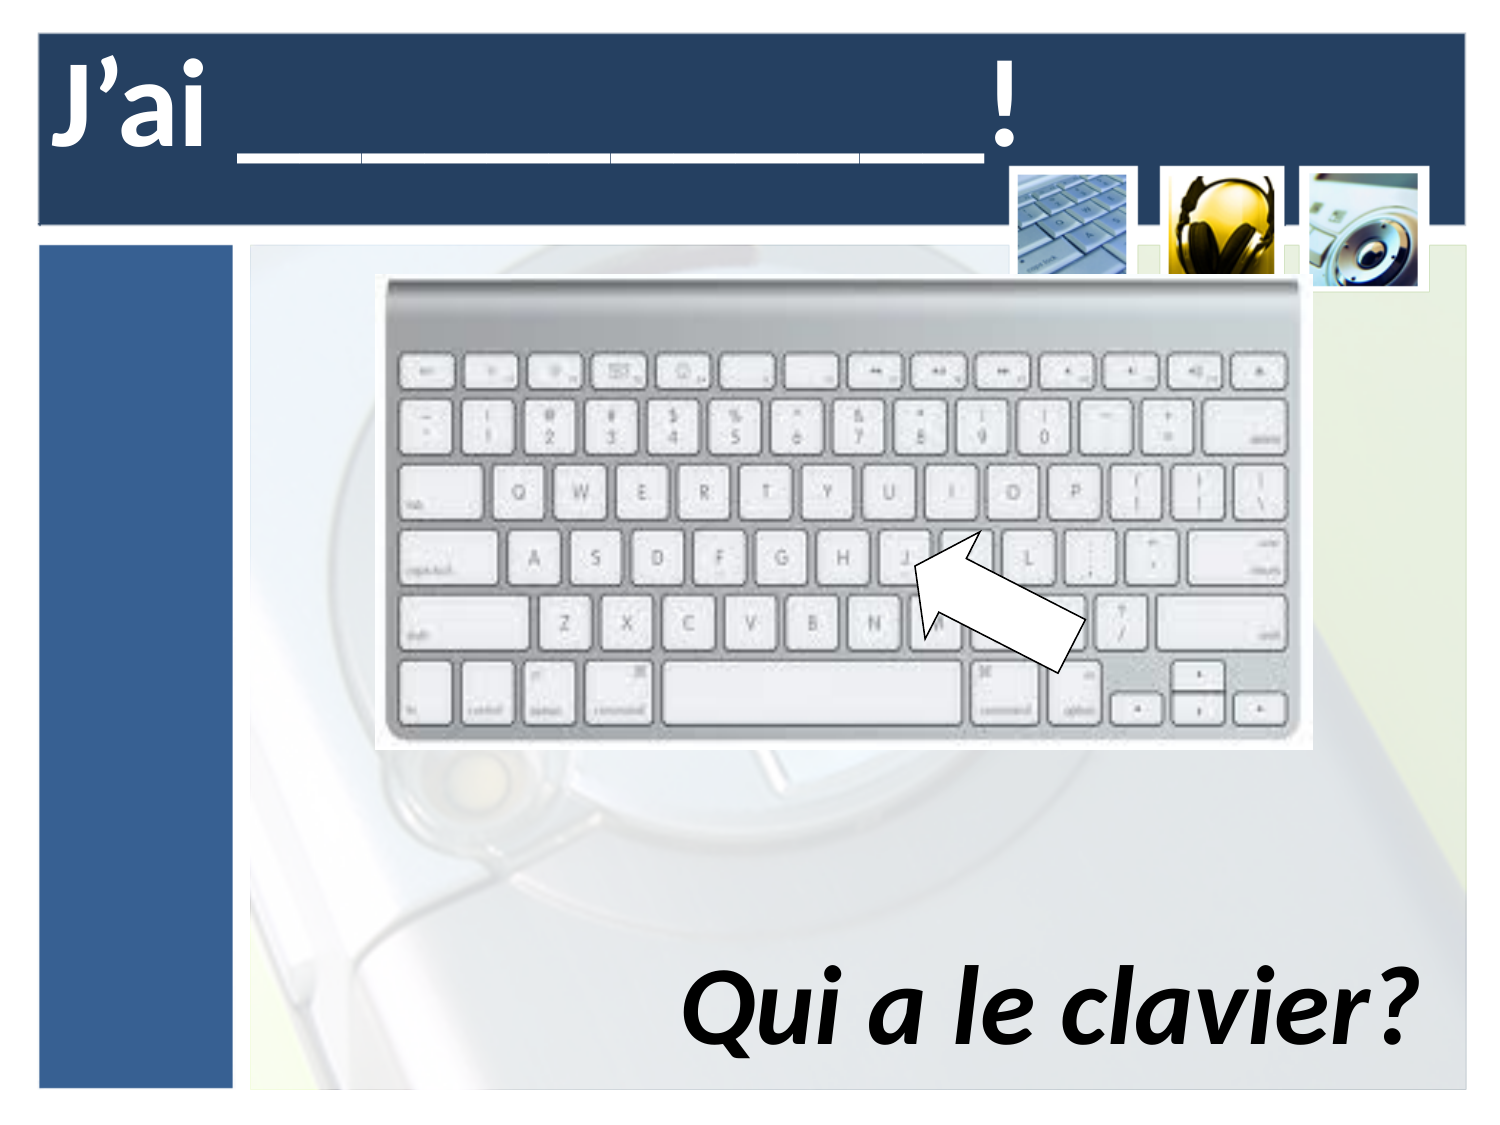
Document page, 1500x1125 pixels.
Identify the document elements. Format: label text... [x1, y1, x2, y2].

picture [0, 0, 1500, 1125]
text_box J’ai ____________! [36, 14, 1224, 179]
text_box Qui a le clavier? [249, 924, 1438, 1075]
